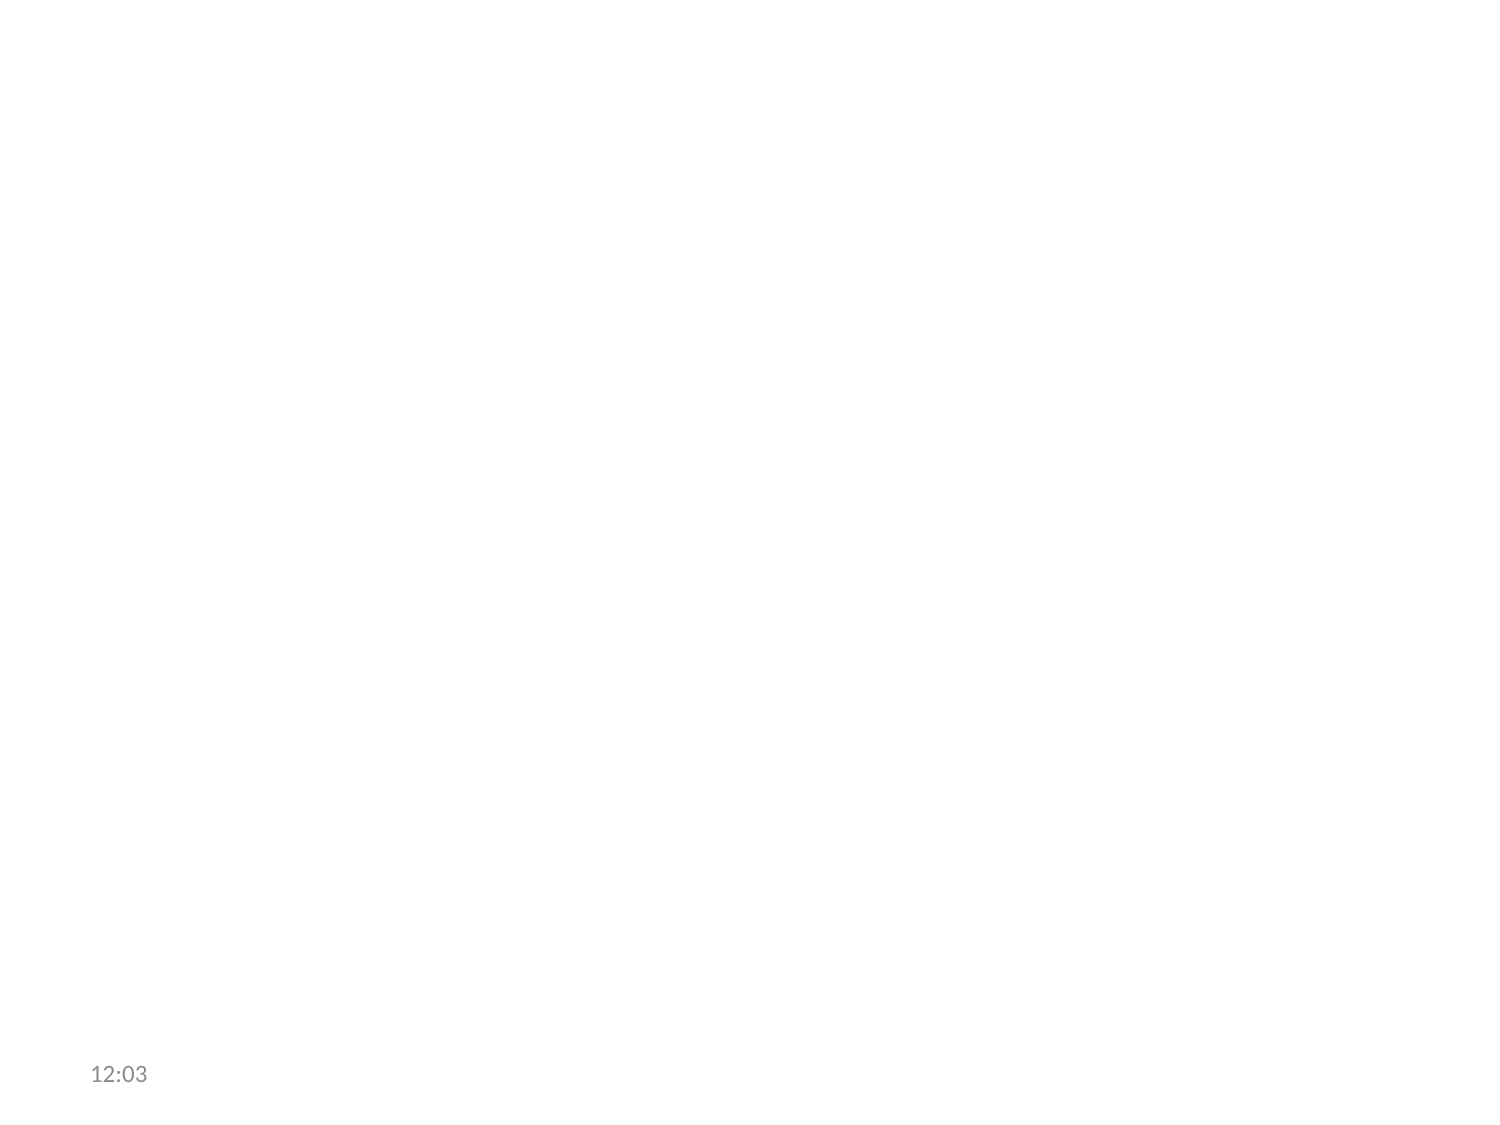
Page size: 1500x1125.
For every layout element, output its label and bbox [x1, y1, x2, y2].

slide_number [75, 1042, 425, 1103]
